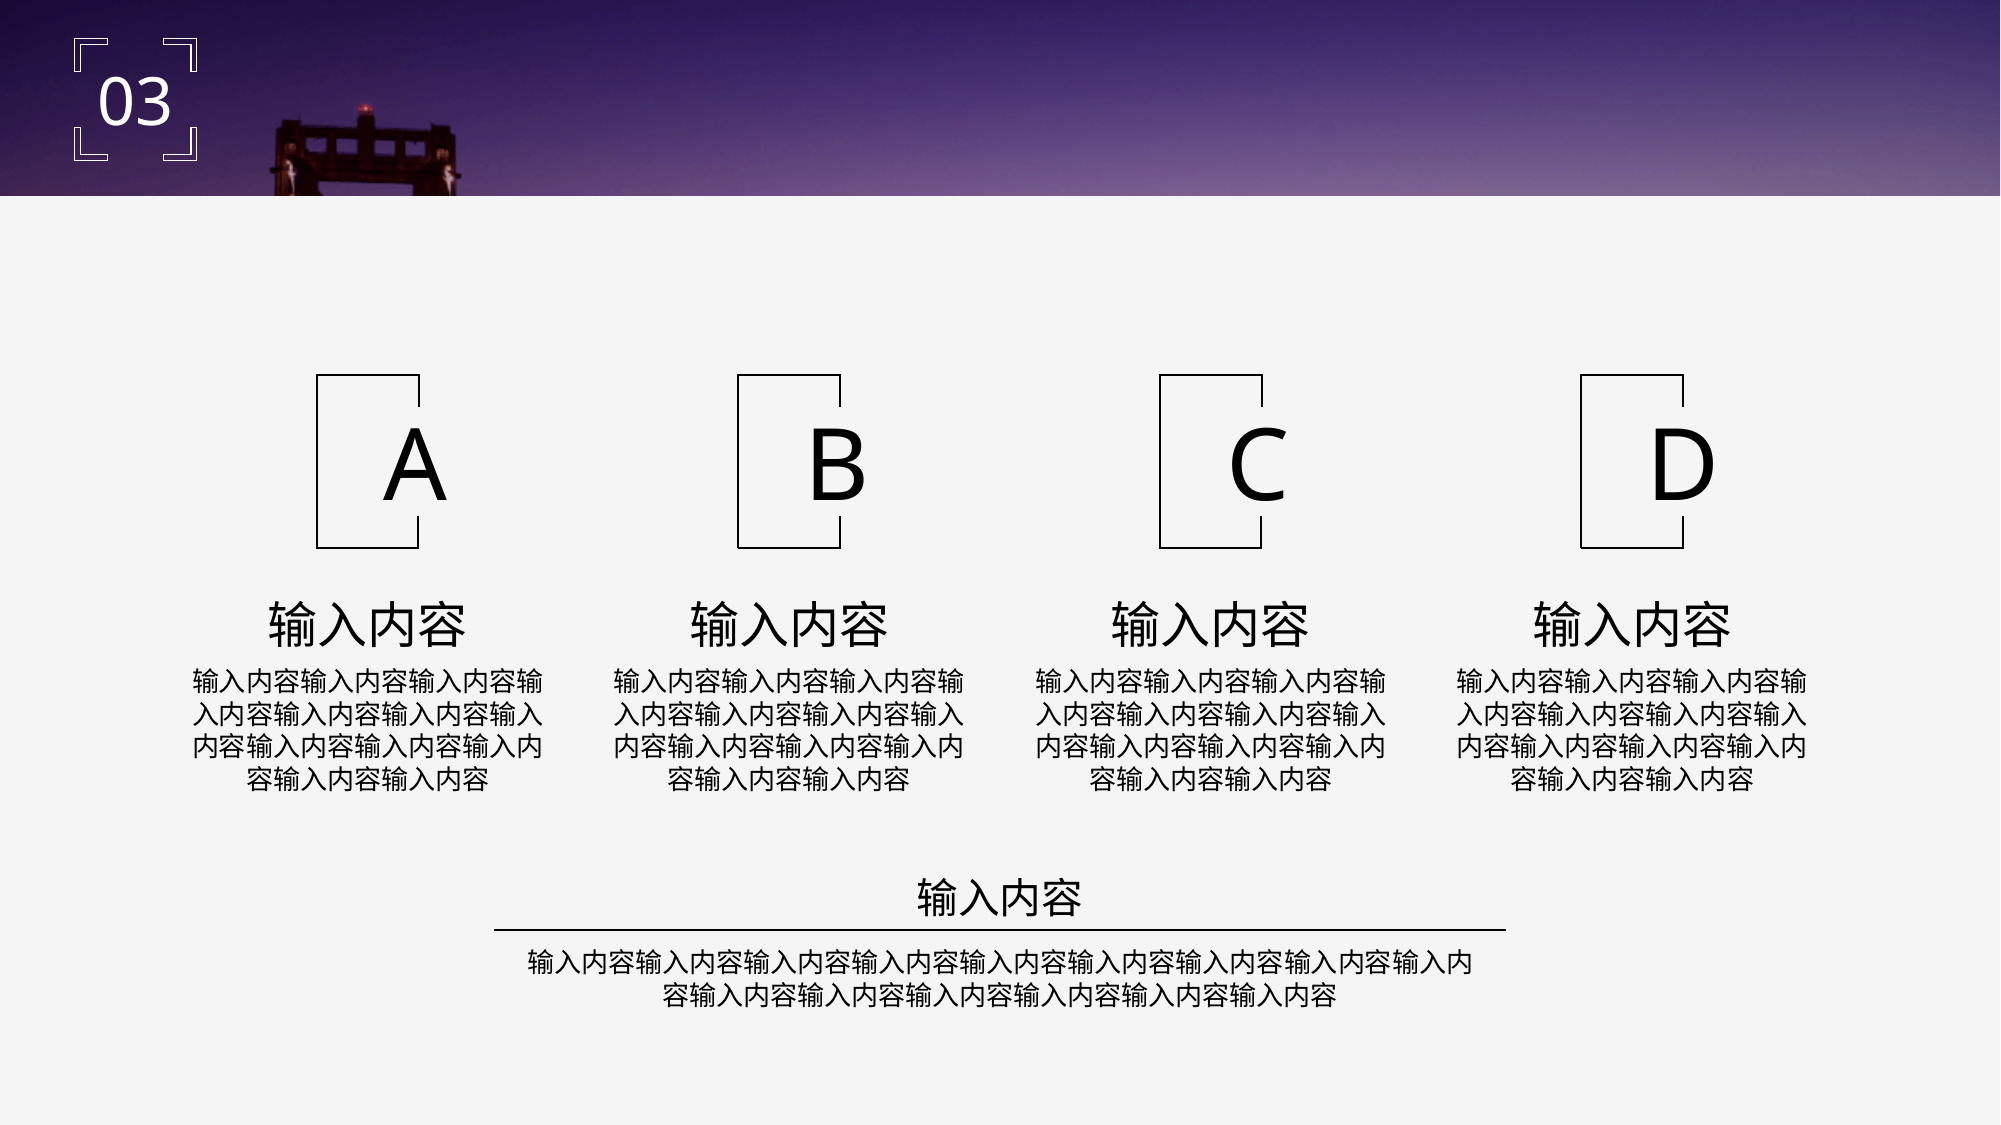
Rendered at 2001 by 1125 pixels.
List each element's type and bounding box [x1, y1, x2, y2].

text_box [164, 374, 1835, 804]
text_box [494, 864, 1506, 1020]
text_box [74, 38, 197, 161]
picture [0, 0, 2001, 196]
